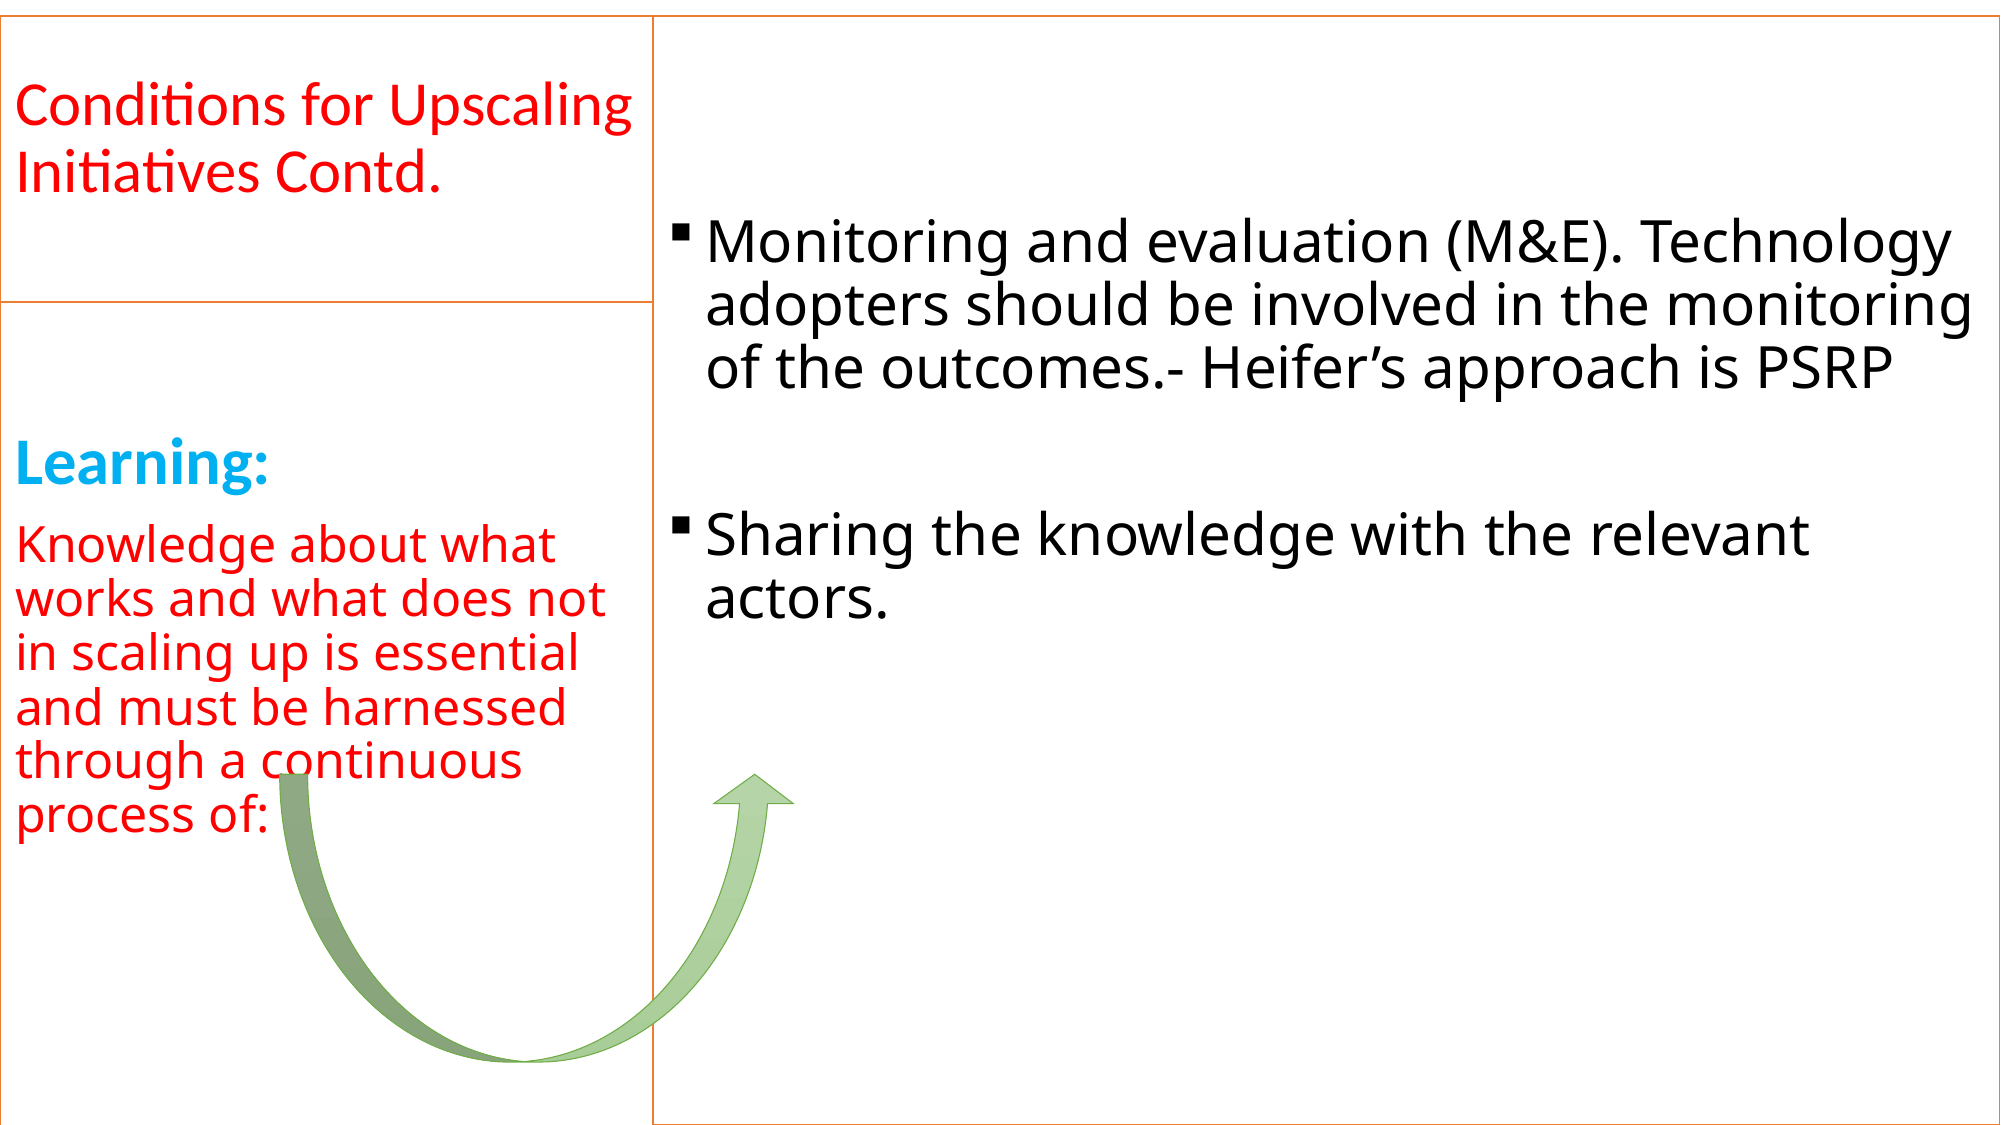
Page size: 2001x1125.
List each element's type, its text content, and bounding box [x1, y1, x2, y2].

list Learning: Knowledge about what works and what does not in scaling up is essential and must be harnessed through a continuous process of: [0, 301, 654, 1125]
title Conditions for Upscaling Initiatives Contd. [0, 15, 652, 301]
text_box [279, 773, 795, 1063]
list Monitoring and evaluation (M&E). Technology adopters should be involved in the monitoring of the outcomes.- Heifer’s approach is PSRP Sharing the knowledge with the relevant actors. [652, 15, 2000, 1125]
